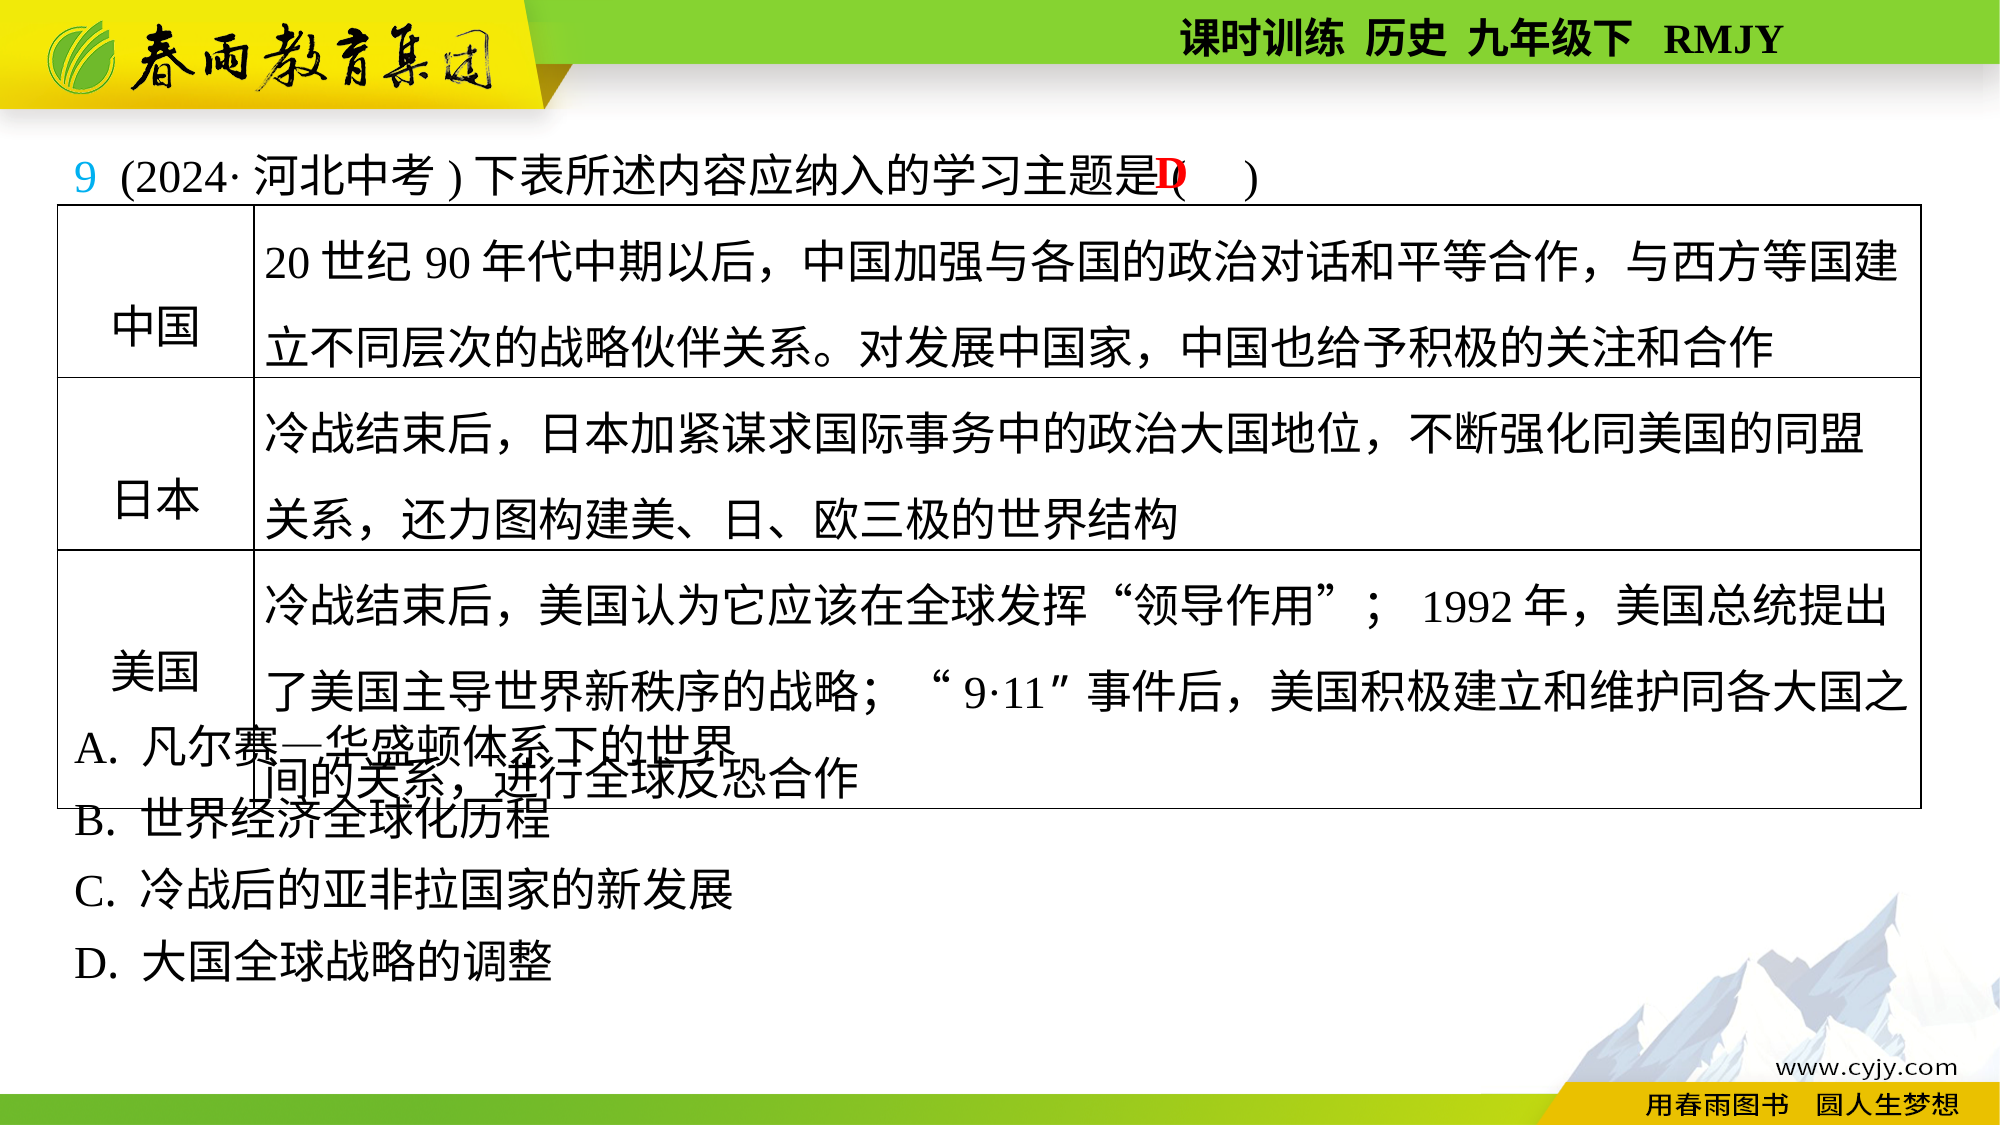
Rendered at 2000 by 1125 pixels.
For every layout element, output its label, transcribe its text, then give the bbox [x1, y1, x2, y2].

table_header 20世纪90年代中期以后，中国加强与各国的政治对话和平等合作，与西方等国建立不同层次的战略伙伴关系。对发展中国家，中国也给予积极的关注和合作 [255, 206, 1920, 377]
table_cell 冷战结束后，美国认为它应该在全球发挥“领导作用”；1992年，美国总统提出了美国主导世界新秩序的战略；“9·11”事件后，美国积极建立和维护同各大国之间的关系，进行全球反恐合作 [255, 551, 1920, 808]
table_header 中国 [58, 206, 253, 377]
table_cell 冷战结束后，日本加紧谋求国际事务中的政治大国地位，不断强化同美国的同盟关系，还力图构建美、日、欧三极的世界结构 [255, 378, 1920, 549]
text_box D [1140, 135, 1203, 206]
table_cell 美国 [58, 551, 253, 808]
list 9 (2024·河北中考)下表所述内容应纳入的学习主题是( ) A. 凡尔赛—华盛顿体系下的世界 B. 世界经济全球化历程 C. 冷战后的亚非拉国家的新发展 D. 大国全球战略的调整 [59, 122, 1944, 1004]
table_cell 日本 [58, 378, 253, 549]
picture [0, 0, 2000, 1125]
